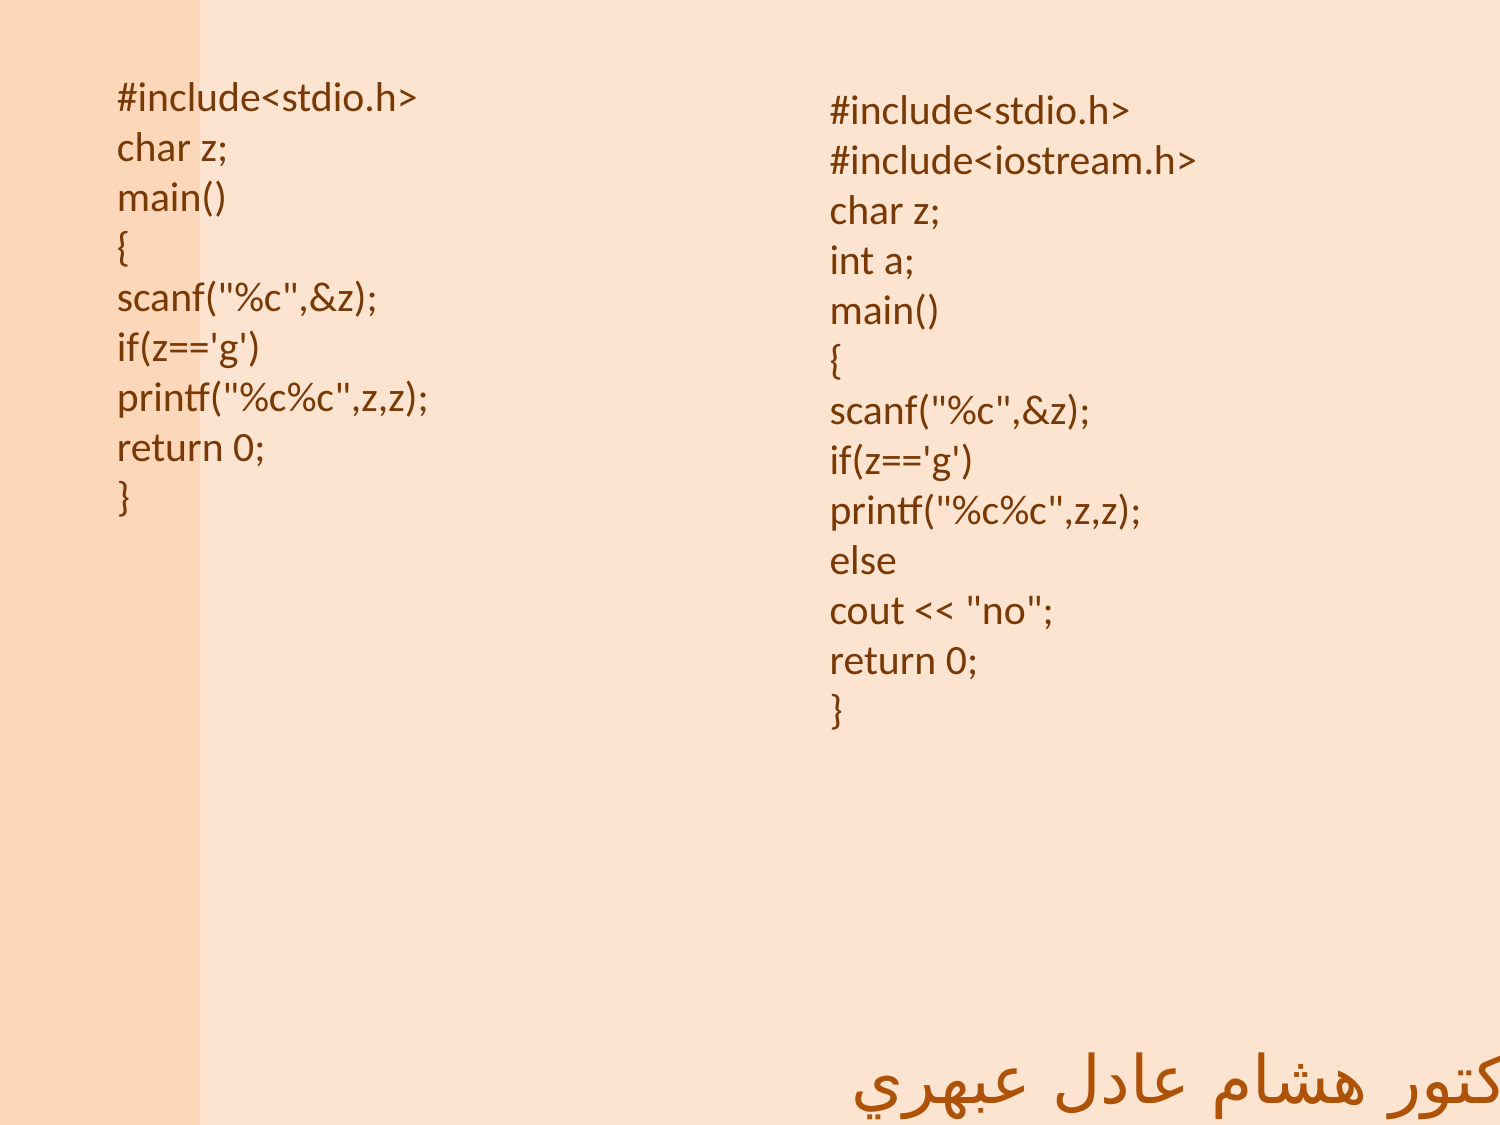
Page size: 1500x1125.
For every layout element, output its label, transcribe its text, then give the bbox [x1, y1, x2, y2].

text_box #include<stdio.h> char z; main() { scanf("%c",&z); if(z=='g') printf("%c%c",z,z); return 0; } [102, 62, 445, 528]
text_box [0, 0, 1500, 1125]
text_box الدكتور هشام عادل عبهري [836, 1029, 1500, 1124]
text_box #include<stdio.h> #include<iostream.h> char z; int a; main() { scanf("%c",&z); if(z=='g') printf("%c%c",z,z); else cout << "no"; return 0; } [814, 75, 1212, 740]
